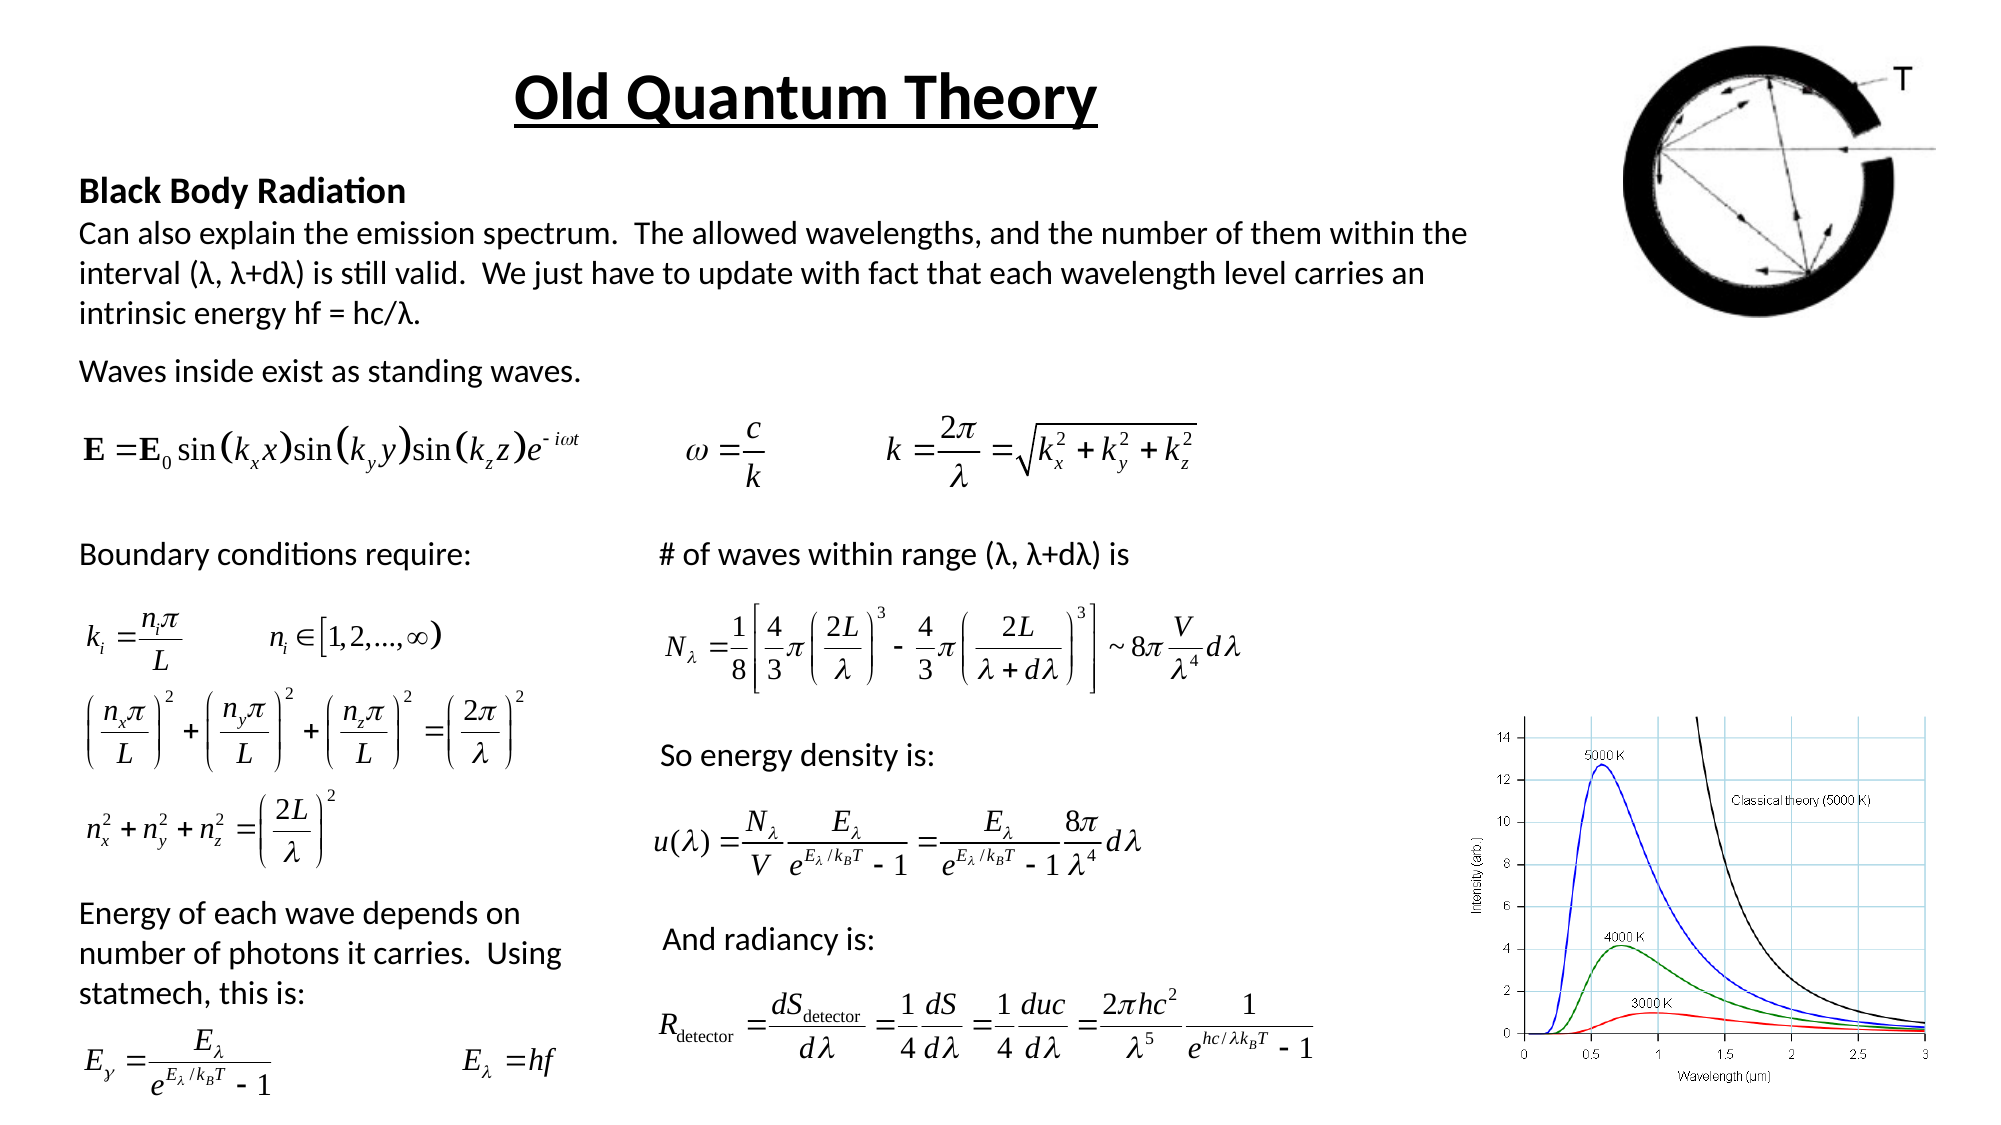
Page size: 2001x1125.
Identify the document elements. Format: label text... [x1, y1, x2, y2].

text_box Boundary conditions require: [64, 524, 540, 580]
text_box Energy of each wave depends on number of photons it carries. Using statmech, this is: [64, 884, 608, 1019]
text_box Black Body Radiation Can also explain the emission spectrum. The allowed wavelengths, and the number of them within the interval (λ, λ+dλ) is still valid. We just have to update with fact that each wavelength level carries an intrinsic energy hf = hc/λ. [64, 158, 1527, 339]
text_box Old Quantum Theory [499, 45, 1251, 141]
text_box # of waves within range (λ, λ+dλ) is [643, 524, 1153, 580]
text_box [81, 599, 534, 876]
picture [1623, 45, 1936, 318]
text_box So energy density is: [645, 726, 1036, 781]
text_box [78, 1020, 565, 1102]
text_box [78, 407, 1204, 495]
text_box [659, 596, 1248, 701]
text_box And radiancy is: [647, 909, 942, 964]
text_box Waves inside exist as standing waves. [64, 341, 641, 397]
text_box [653, 979, 1321, 1066]
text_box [649, 801, 1147, 882]
picture [1466, 710, 1944, 1086]
